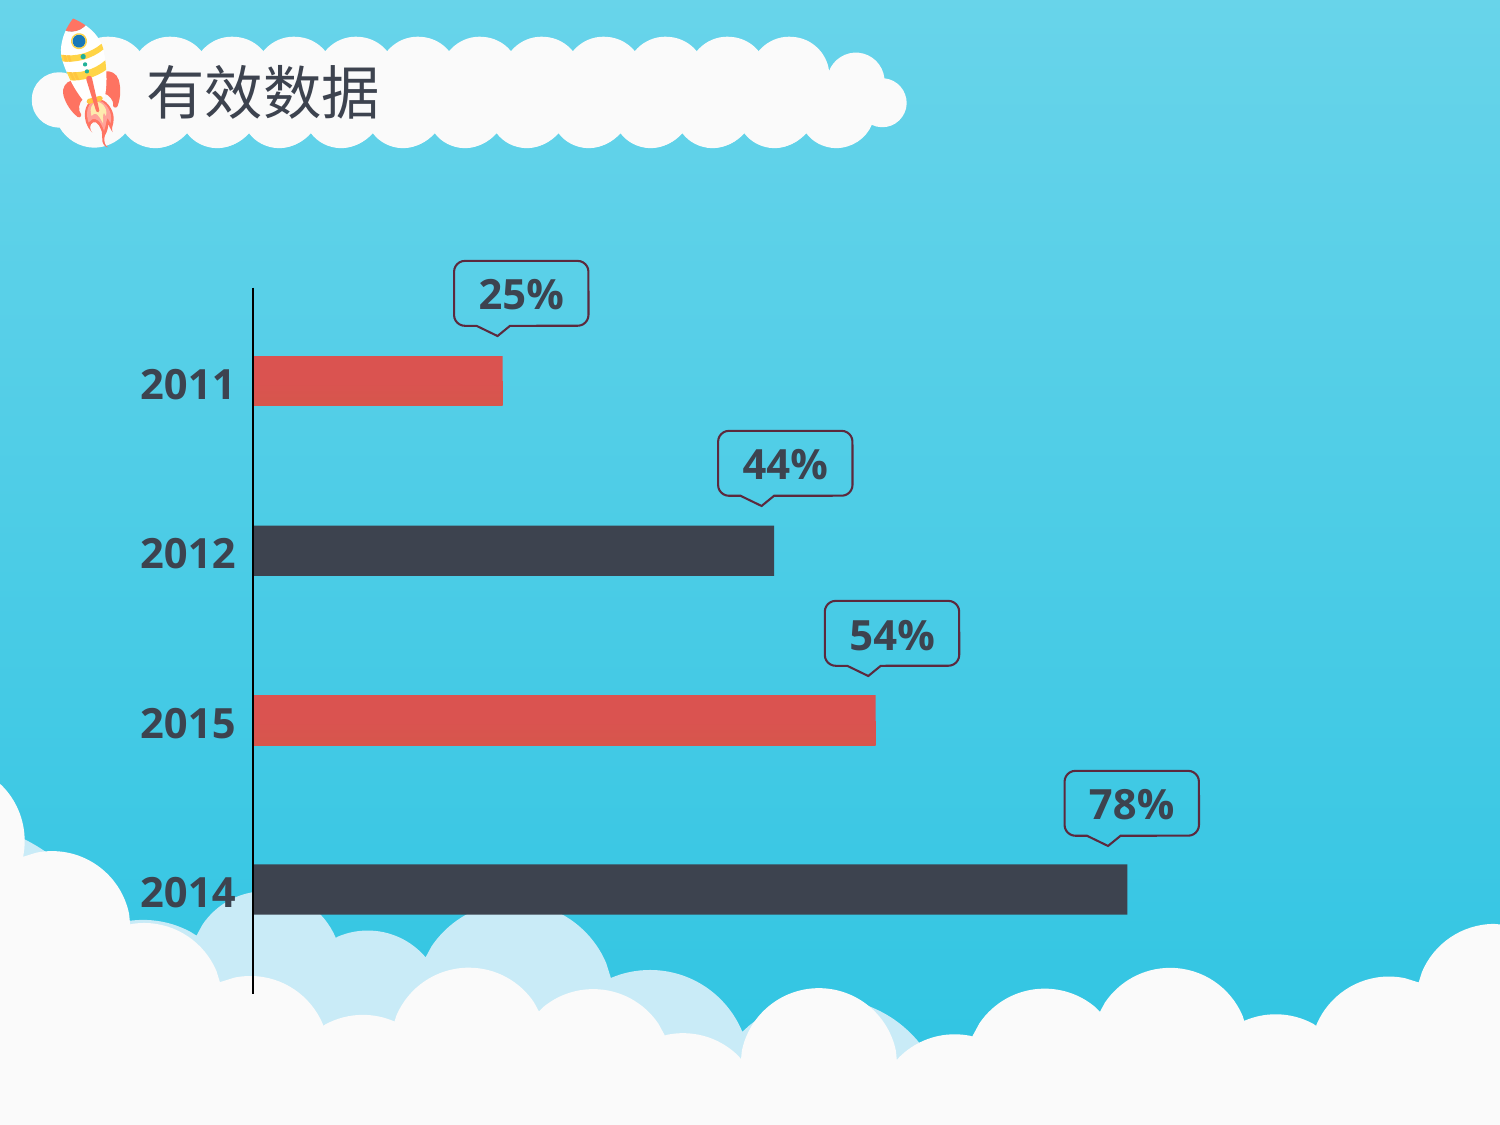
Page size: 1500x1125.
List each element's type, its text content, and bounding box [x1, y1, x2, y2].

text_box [31, 18, 907, 149]
text_box [254, 525, 775, 577]
text_box 54% [823, 599, 961, 678]
text_box 2011 [116, 350, 251, 416]
text_box 2014 [116, 858, 251, 924]
text_box 2012 [116, 519, 251, 585]
text_box [254, 863, 1128, 916]
text_box 78% [1063, 769, 1201, 848]
text_box 25% [453, 259, 590, 338]
text_box 2015 [116, 689, 251, 755]
text_box [254, 694, 877, 746]
text_box [254, 355, 504, 407]
text_box 44% [717, 429, 854, 508]
